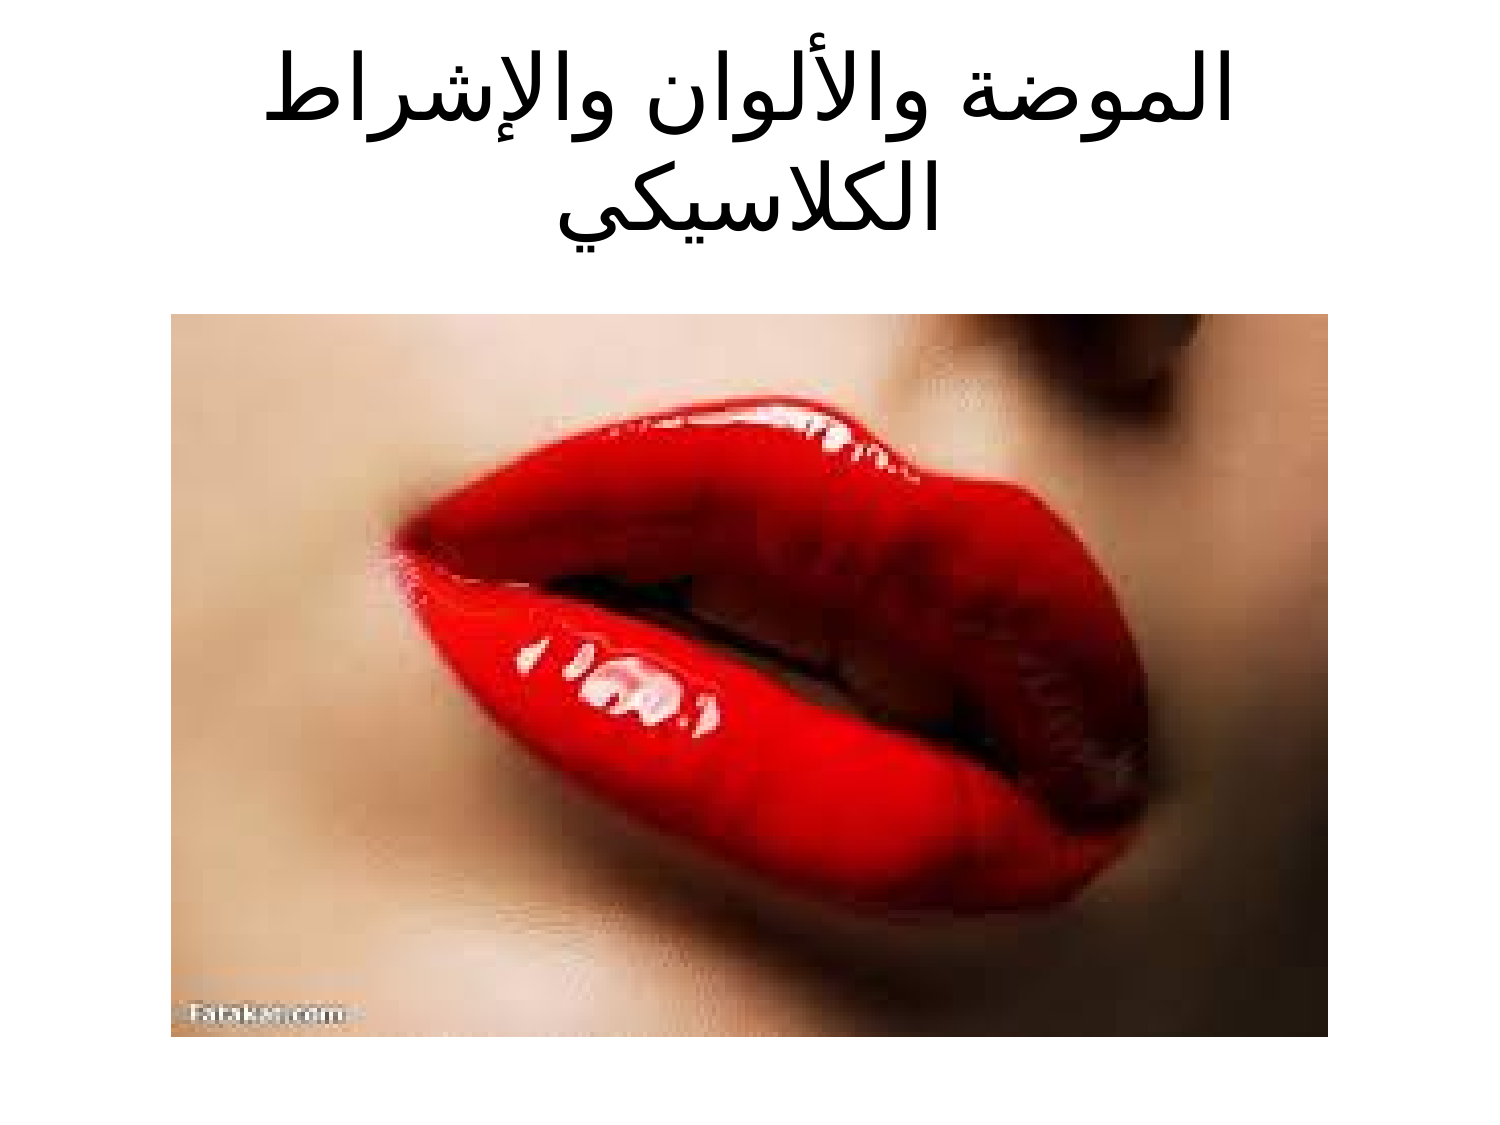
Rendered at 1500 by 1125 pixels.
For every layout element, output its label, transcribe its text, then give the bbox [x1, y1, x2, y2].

title الموضة والألوان والإشراط الكلاسيكي [75, 45, 1425, 233]
picture [170, 314, 1328, 1037]
